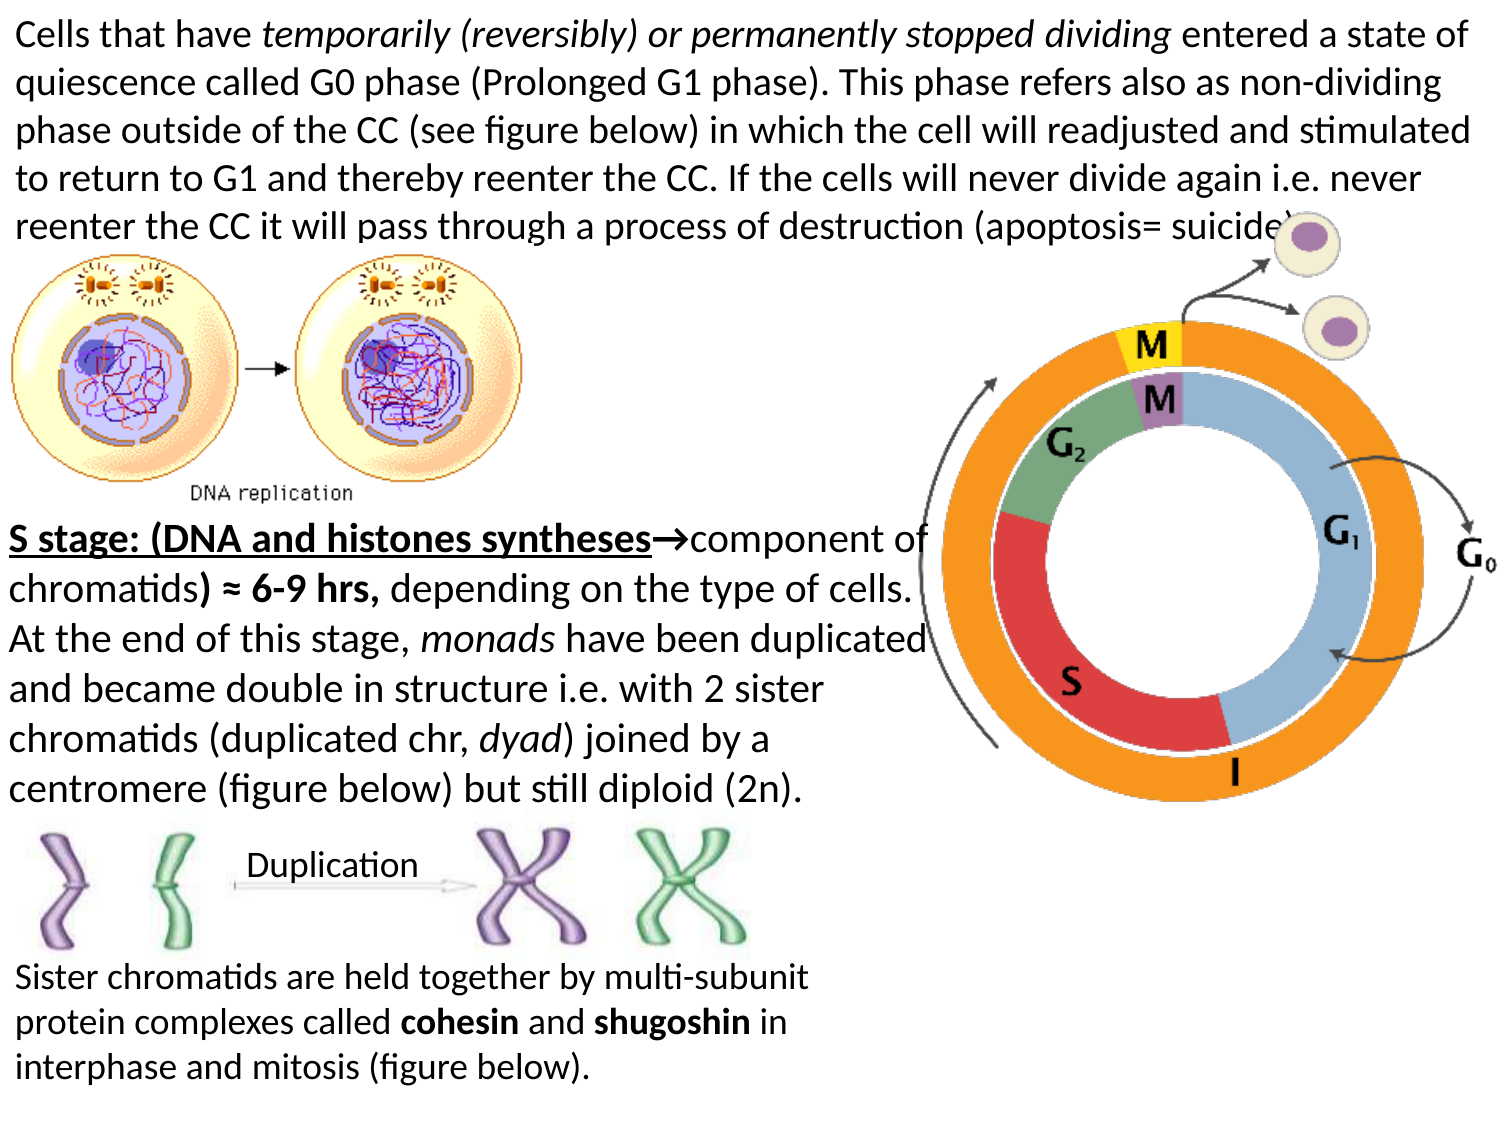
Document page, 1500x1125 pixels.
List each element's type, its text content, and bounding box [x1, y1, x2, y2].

picture [0, 243, 534, 519]
picture [903, 195, 1500, 819]
text_box Sister chromatids are held together by multi-subunit protein complexes called cohesin and shugoshin in interphase and mitosis (figure below). [0, 944, 939, 1095]
list Cells that have temporarily (reversibly) or permanently stopped dividing entered a state of quiescence called G0 phase (Prolonged G1 phase). This phase refers also as non-dividing phase outside of the CC (see figure below) in which the cell will readjusted and stimulated to return to G1 and thereby reenter the CC. If the cells will never divide again i.e. never reenter the CC it will pass through a process of destruction (apoptosis= suicide). [0, 0, 1500, 279]
text_box S stage: (DNA and histones syntheses→component of chromatids) ≈ 6-9 hrs, depending on the type of cells. At the end of this stage, monads have been duplicated and became double in structure i.e. with 2 sister chromatids (duplicated chr, dyad) joined by a centromere (figure below) but still diploid (2n). [0, 503, 898, 819]
picture [0, 810, 783, 974]
